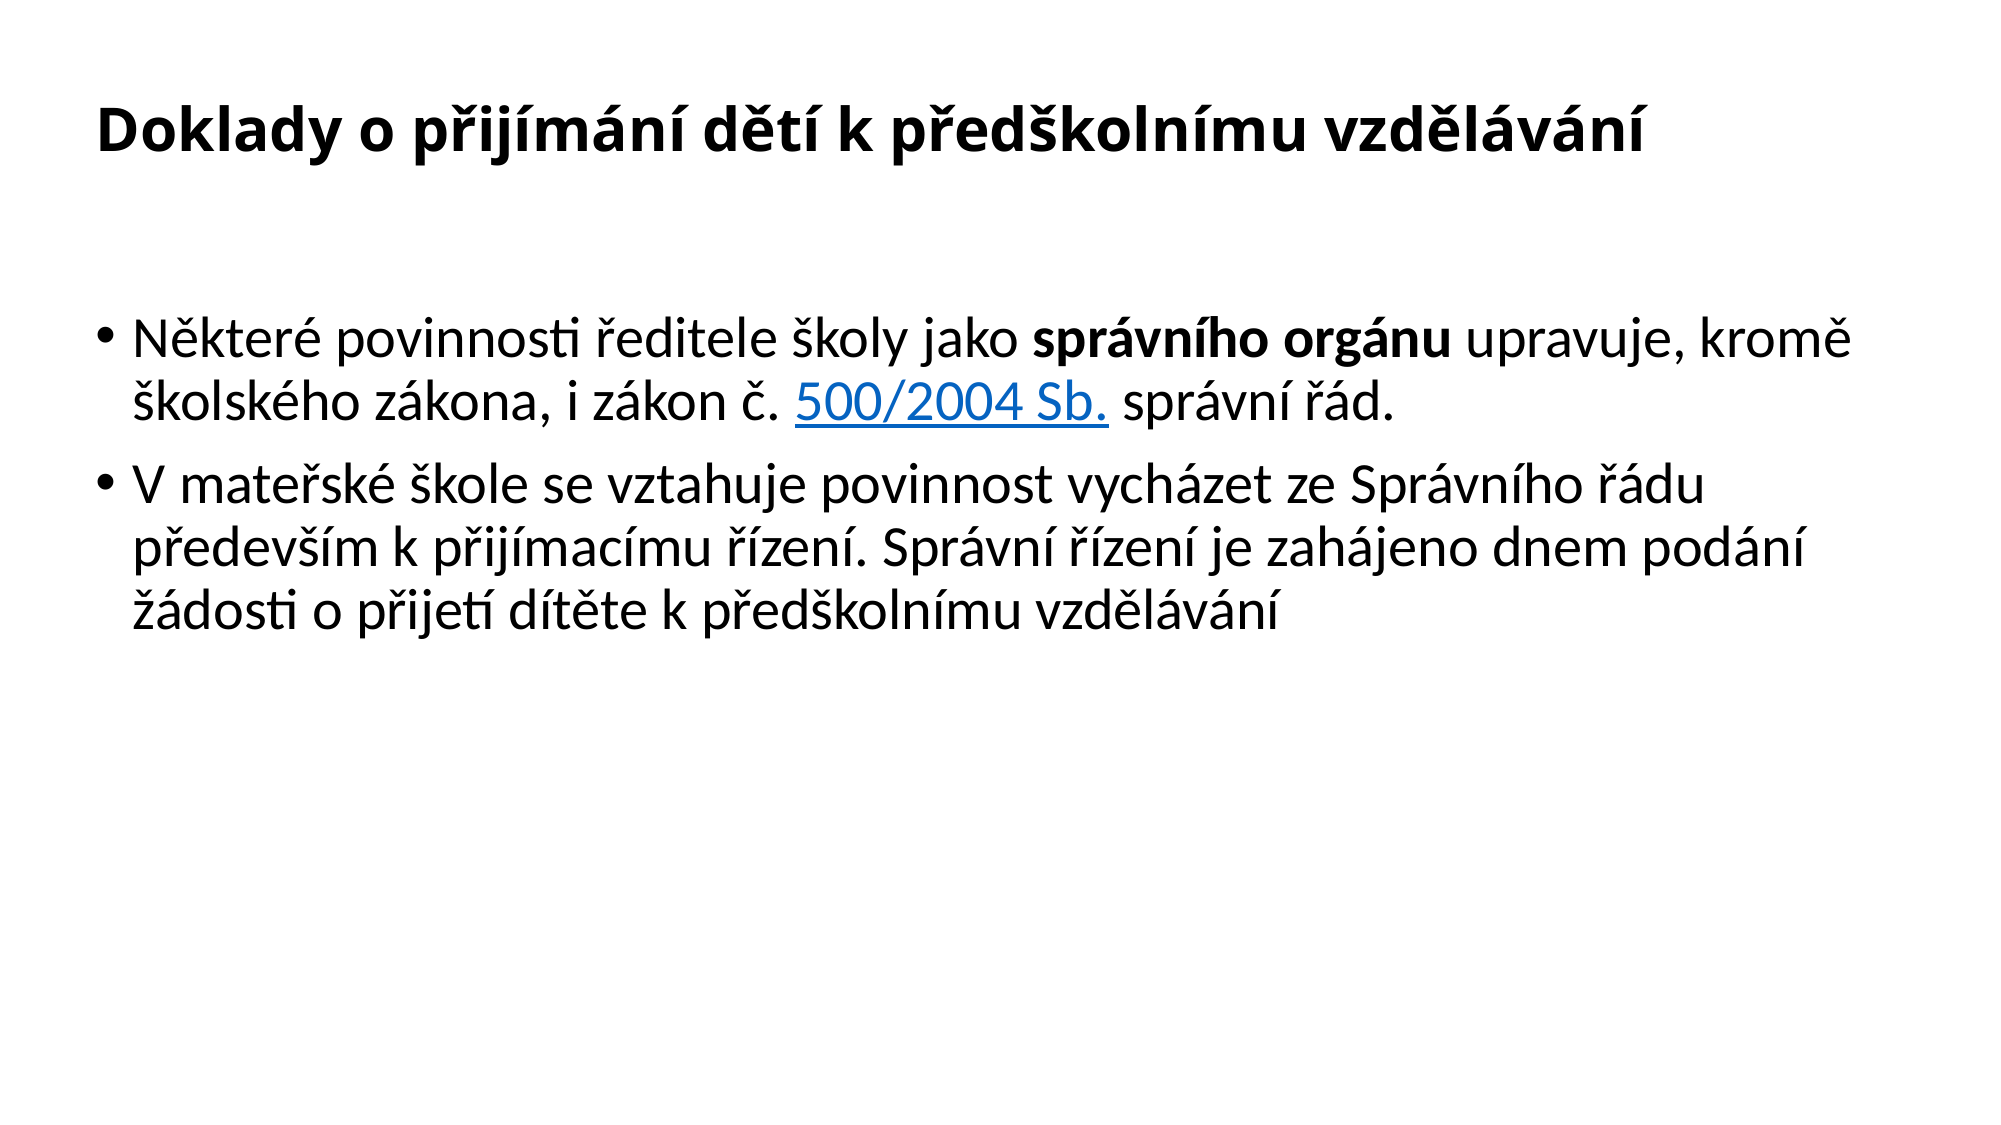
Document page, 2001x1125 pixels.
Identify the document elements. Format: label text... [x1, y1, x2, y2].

list Některé povinnosti ředitele školy jako správního orgánu upravuje, kromě školského zákona, i zákon č. 500/2004 Sb. správní řád. V mateřské škole se vztahuje povinnost vycházet ze Správního řádu především k přijímacímu řízení. Správní řízení je zahájeno dnem podání žádosti o přijetí dítěte k předškolnímu vzdělávání [80, 299, 1927, 1014]
title Doklady o přijímání dětí k předškolnímu vzdělávání [80, 59, 1705, 278]
